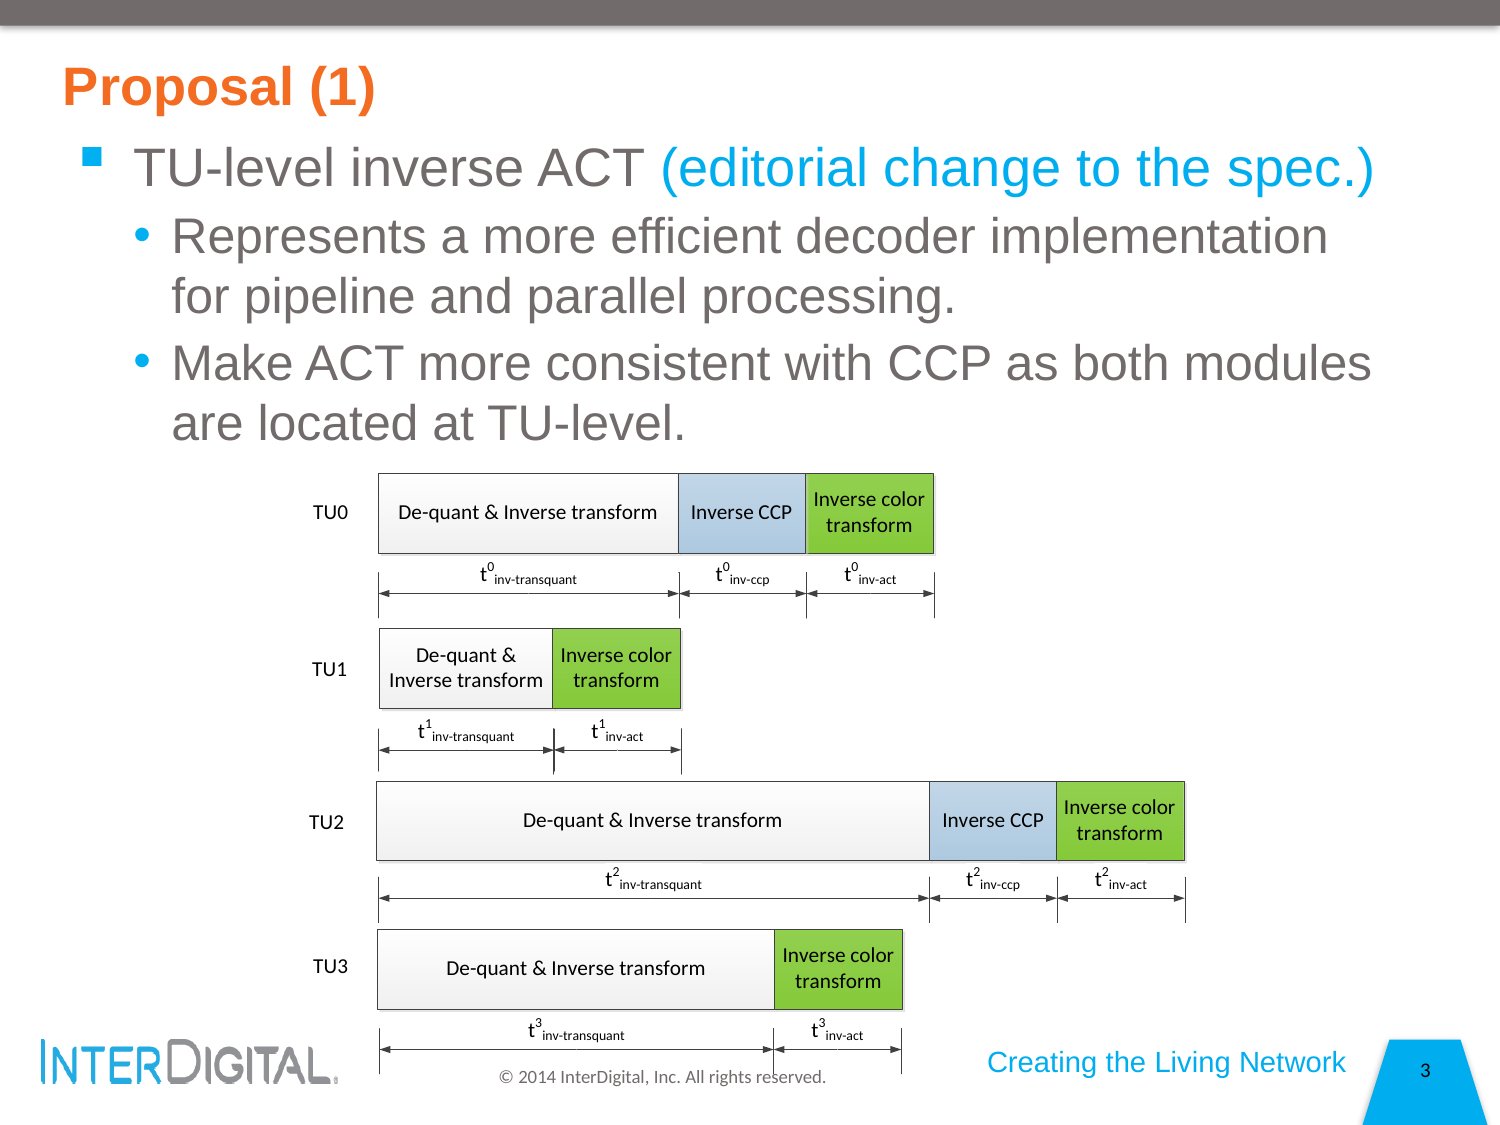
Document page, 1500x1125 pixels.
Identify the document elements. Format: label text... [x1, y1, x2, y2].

text_box Proposal (1) [47, 37, 1438, 130]
text_box TU-level inverse ACT (editorial change to the spec.) Represents a more efficient decoder implementation for pipeline and parallel processing. Make ACT more consistent with CCP as both modules are located at TU-level. [62, 125, 1413, 479]
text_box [297, 470, 1199, 1088]
picture [41, 1039, 297, 1084]
